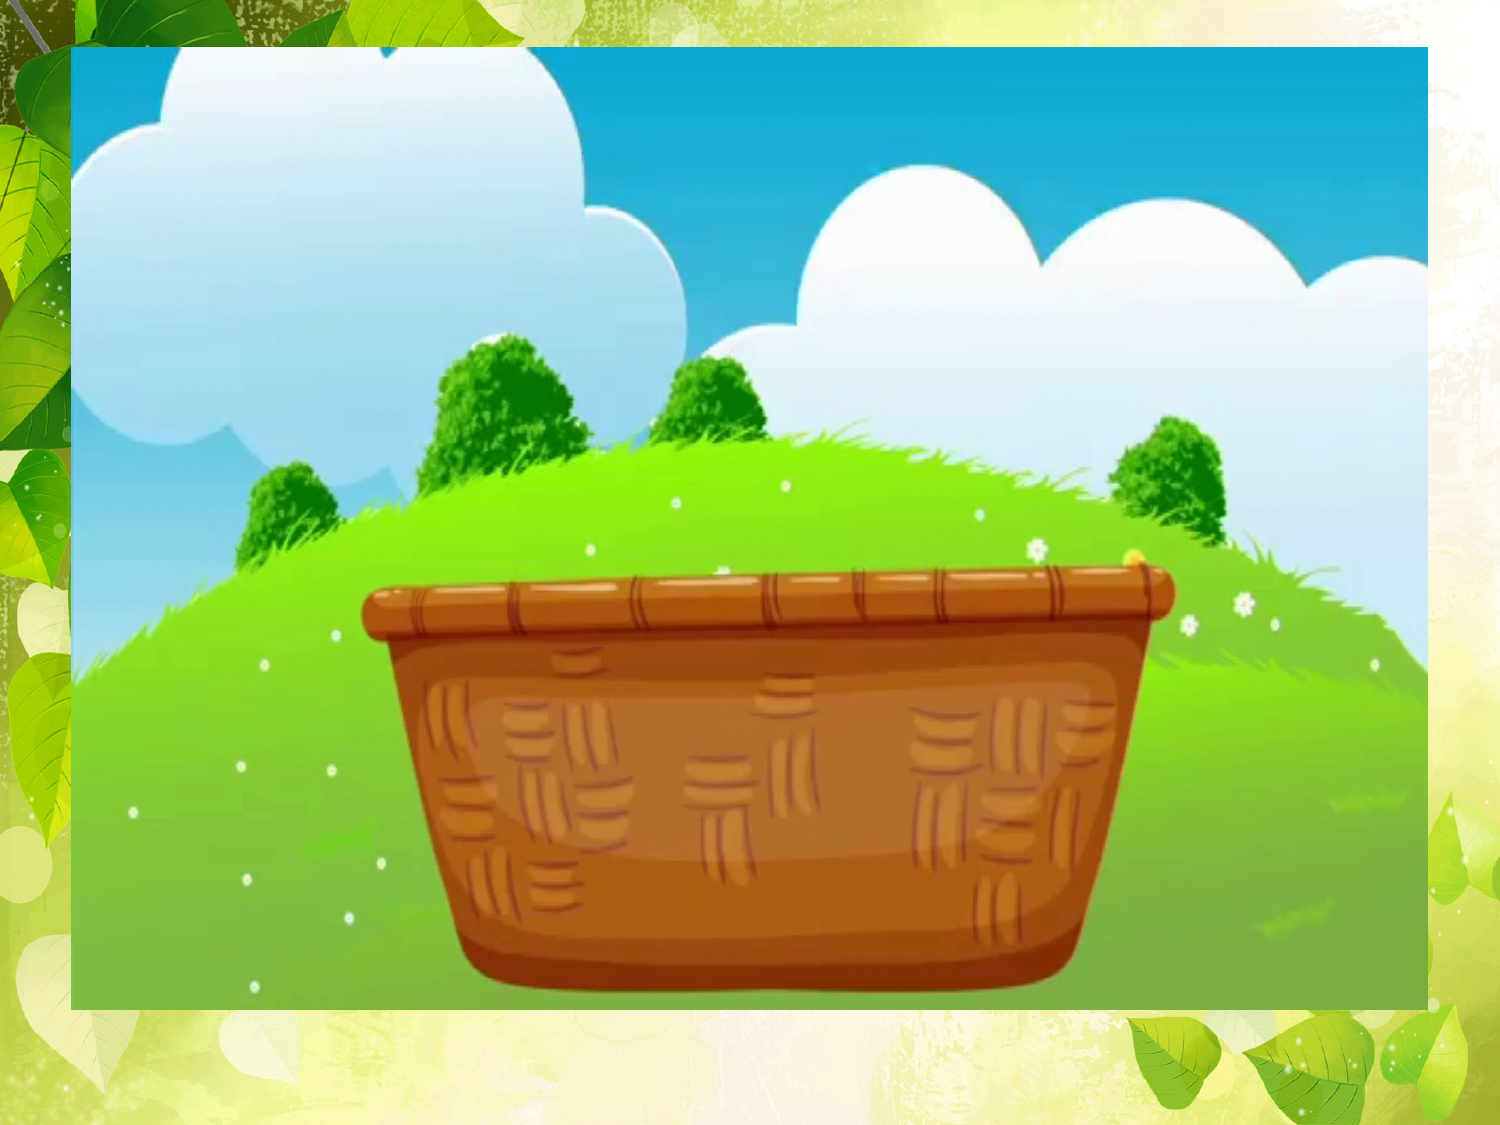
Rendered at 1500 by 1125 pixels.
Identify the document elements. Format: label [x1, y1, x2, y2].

picture [0, 0, 1500, 1125]
text_box [70, 46, 1429, 1011]
